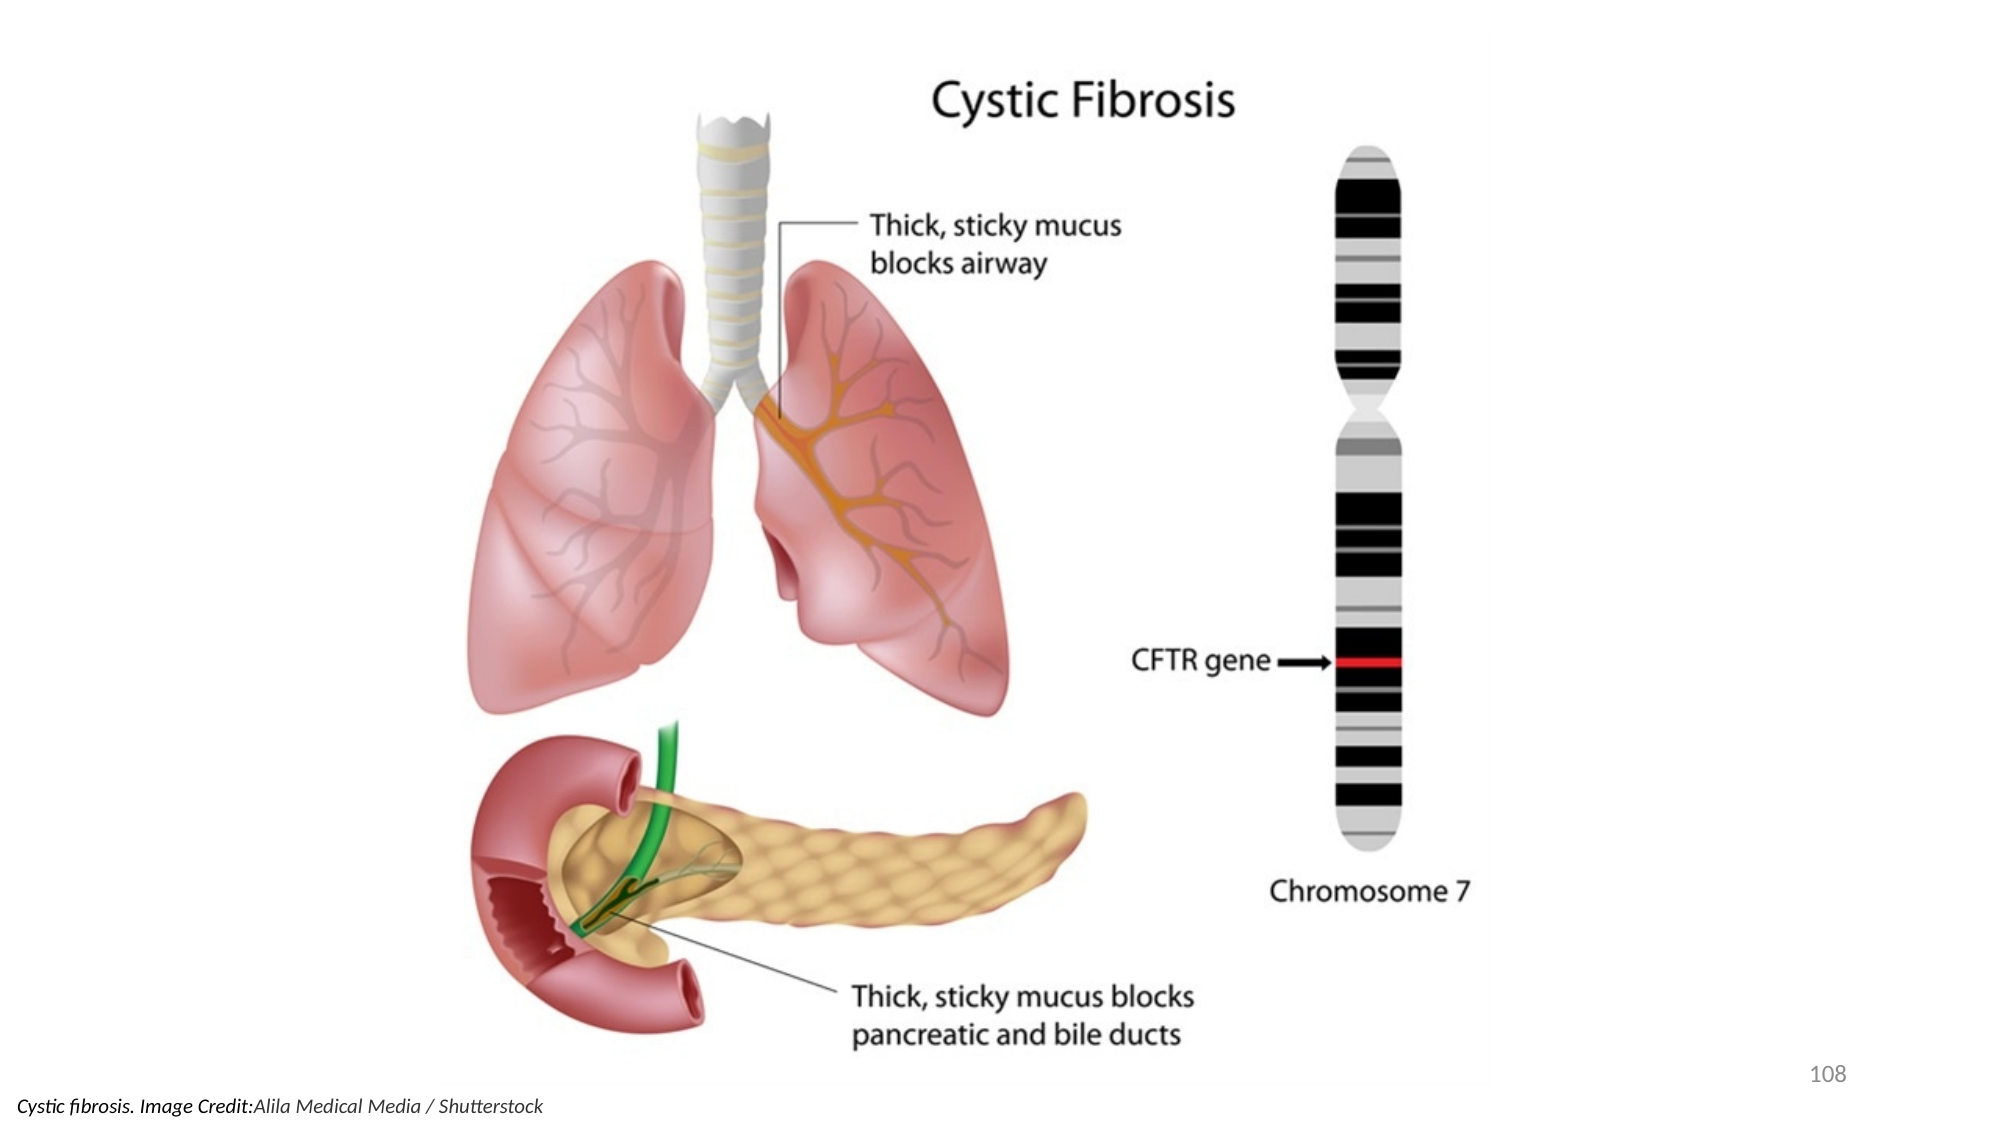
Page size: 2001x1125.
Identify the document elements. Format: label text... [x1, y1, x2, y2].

text_box Cystic fibrosis. Image Credit:Alila Medical Media / Shutterstock [2, 1084, 559, 1125]
picture [438, 32, 1491, 1085]
slide_number 108 [1412, 1042, 1863, 1103]
